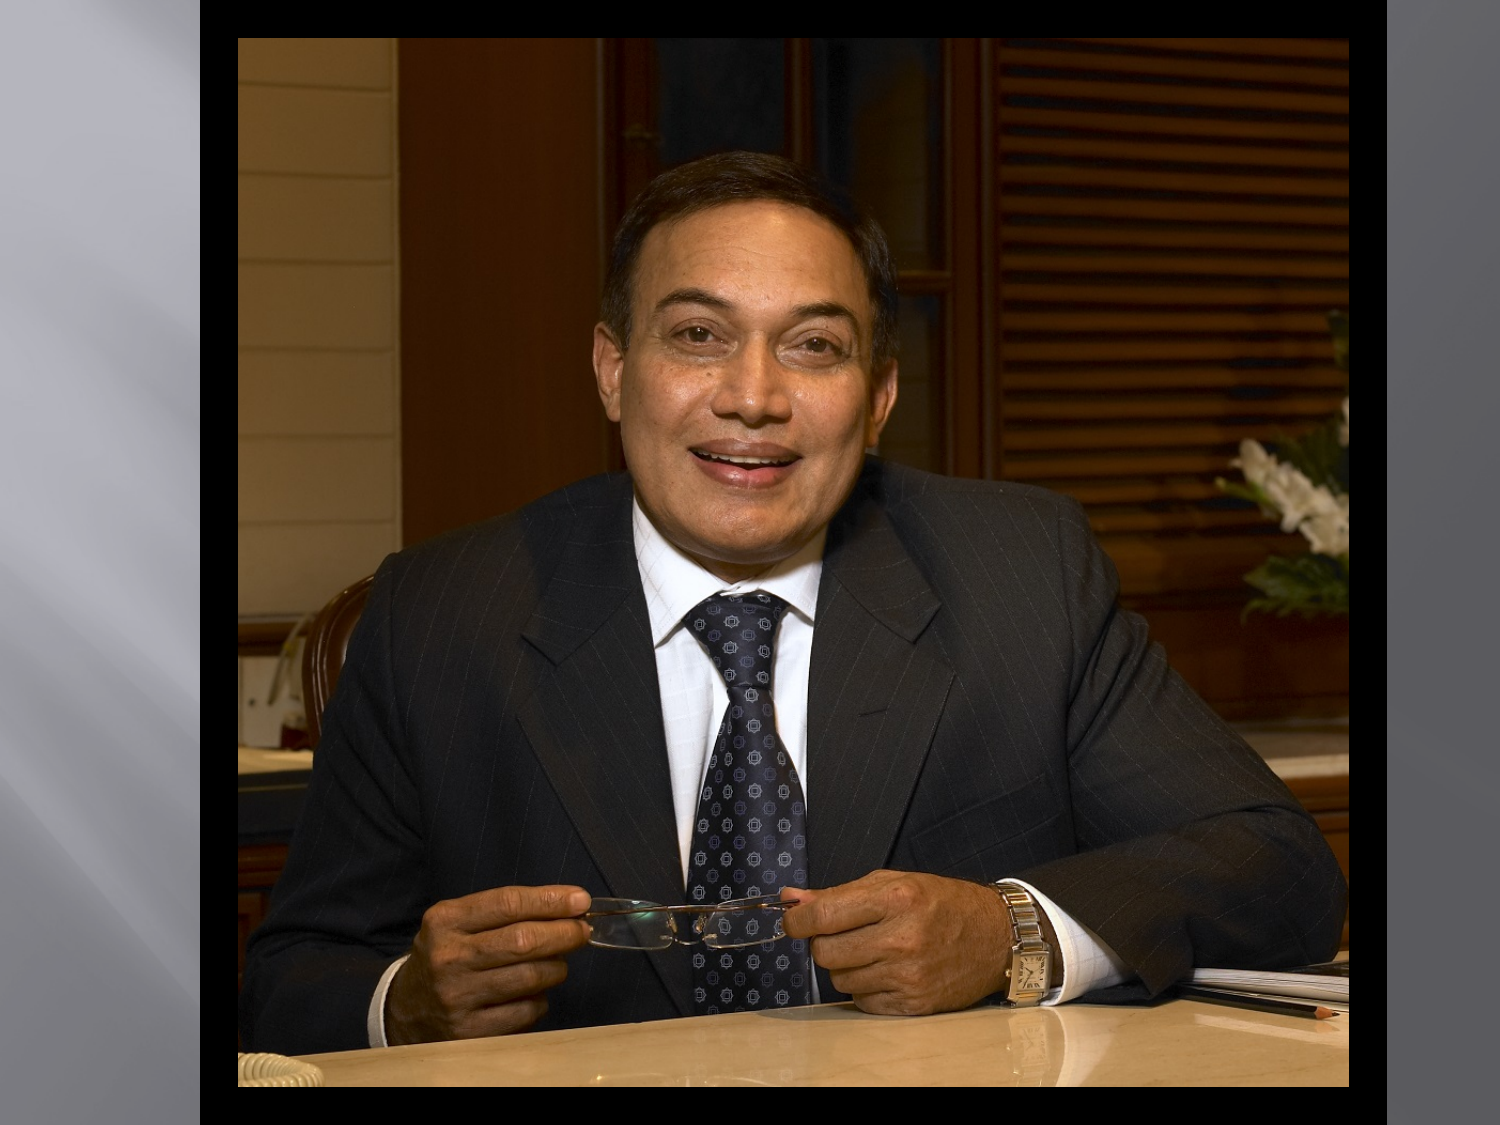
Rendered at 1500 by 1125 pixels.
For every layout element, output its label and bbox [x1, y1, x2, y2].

picture [237, 37, 1350, 1088]
